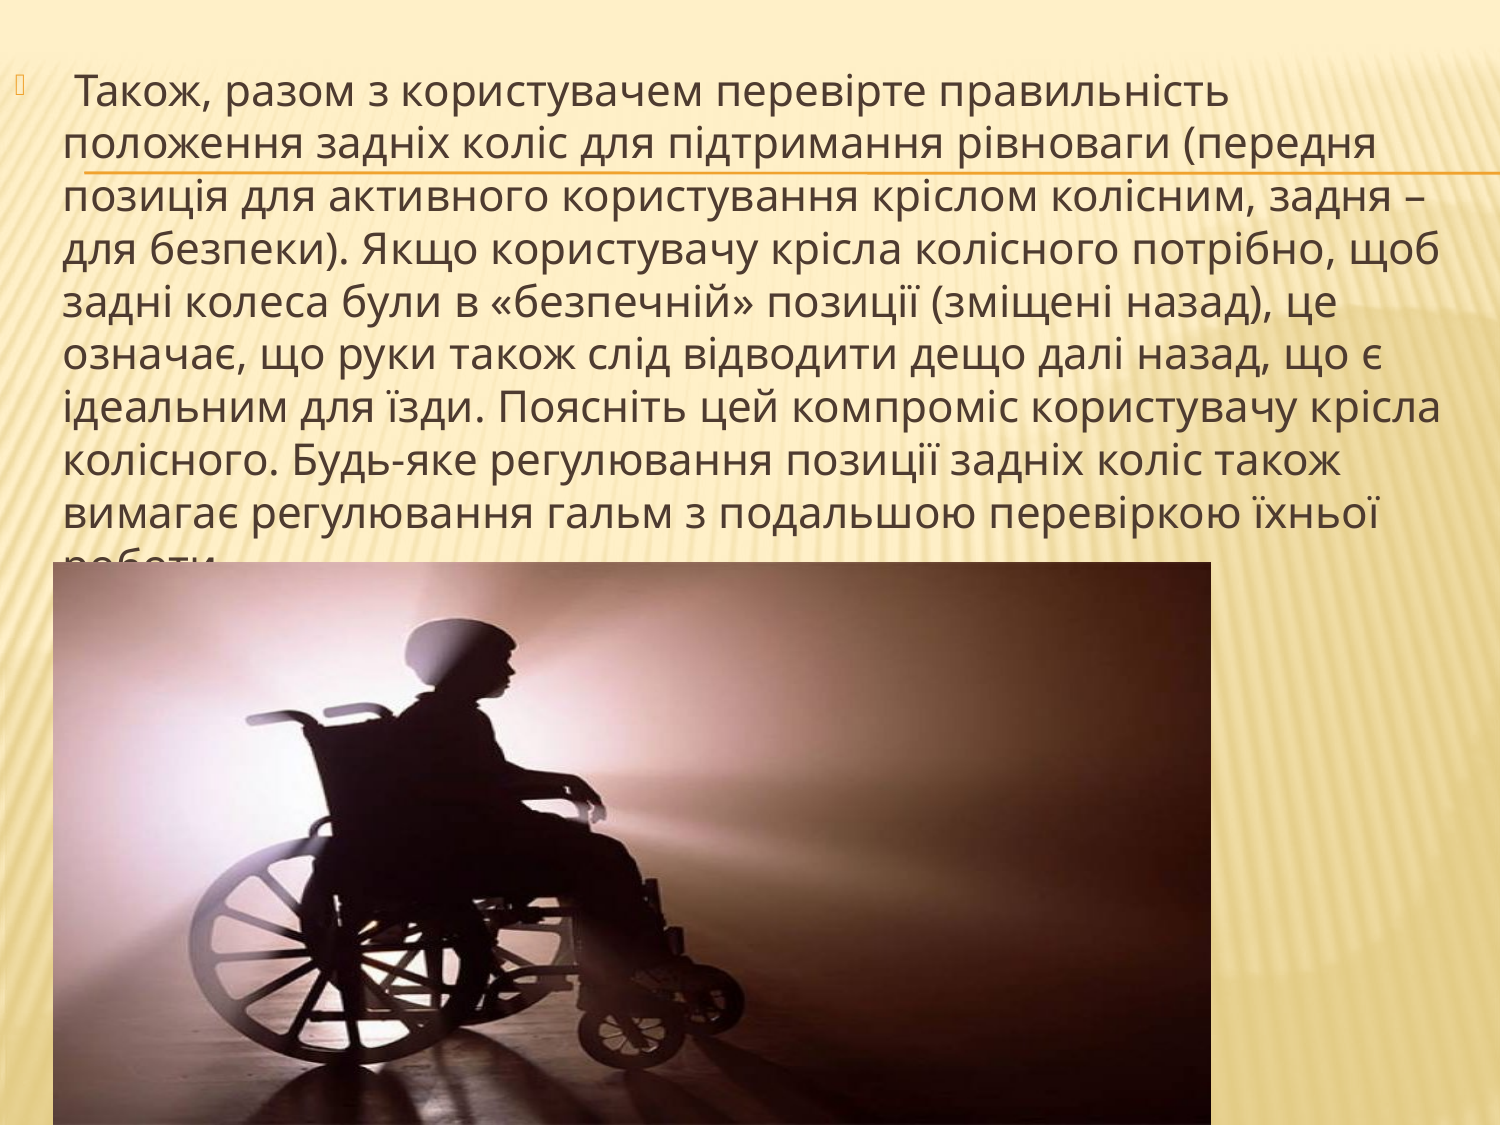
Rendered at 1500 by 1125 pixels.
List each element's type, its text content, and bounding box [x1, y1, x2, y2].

picture [52, 562, 1211, 1125]
list Також, разом з користувачем перевірте правильність положення задніх коліс для підтримання рівноваги (передня позиція для активного користування кріслом колісним, задня – для безпеки). Якщо користувачу крісла колісного потрібно, щоб задні колеса були в «безпечній» позиції (зміщені назад), це означає, що руки також слід відводити дещо далі назад, що є ідеальним для їзди. Поясніть цей компроміс користувачу крісла колісного. Будь-яке регулювання позиції задніх коліс також вимагає регулювання гальм з подальшою перевіркою їхньої роботи. [0, 54, 1500, 598]
